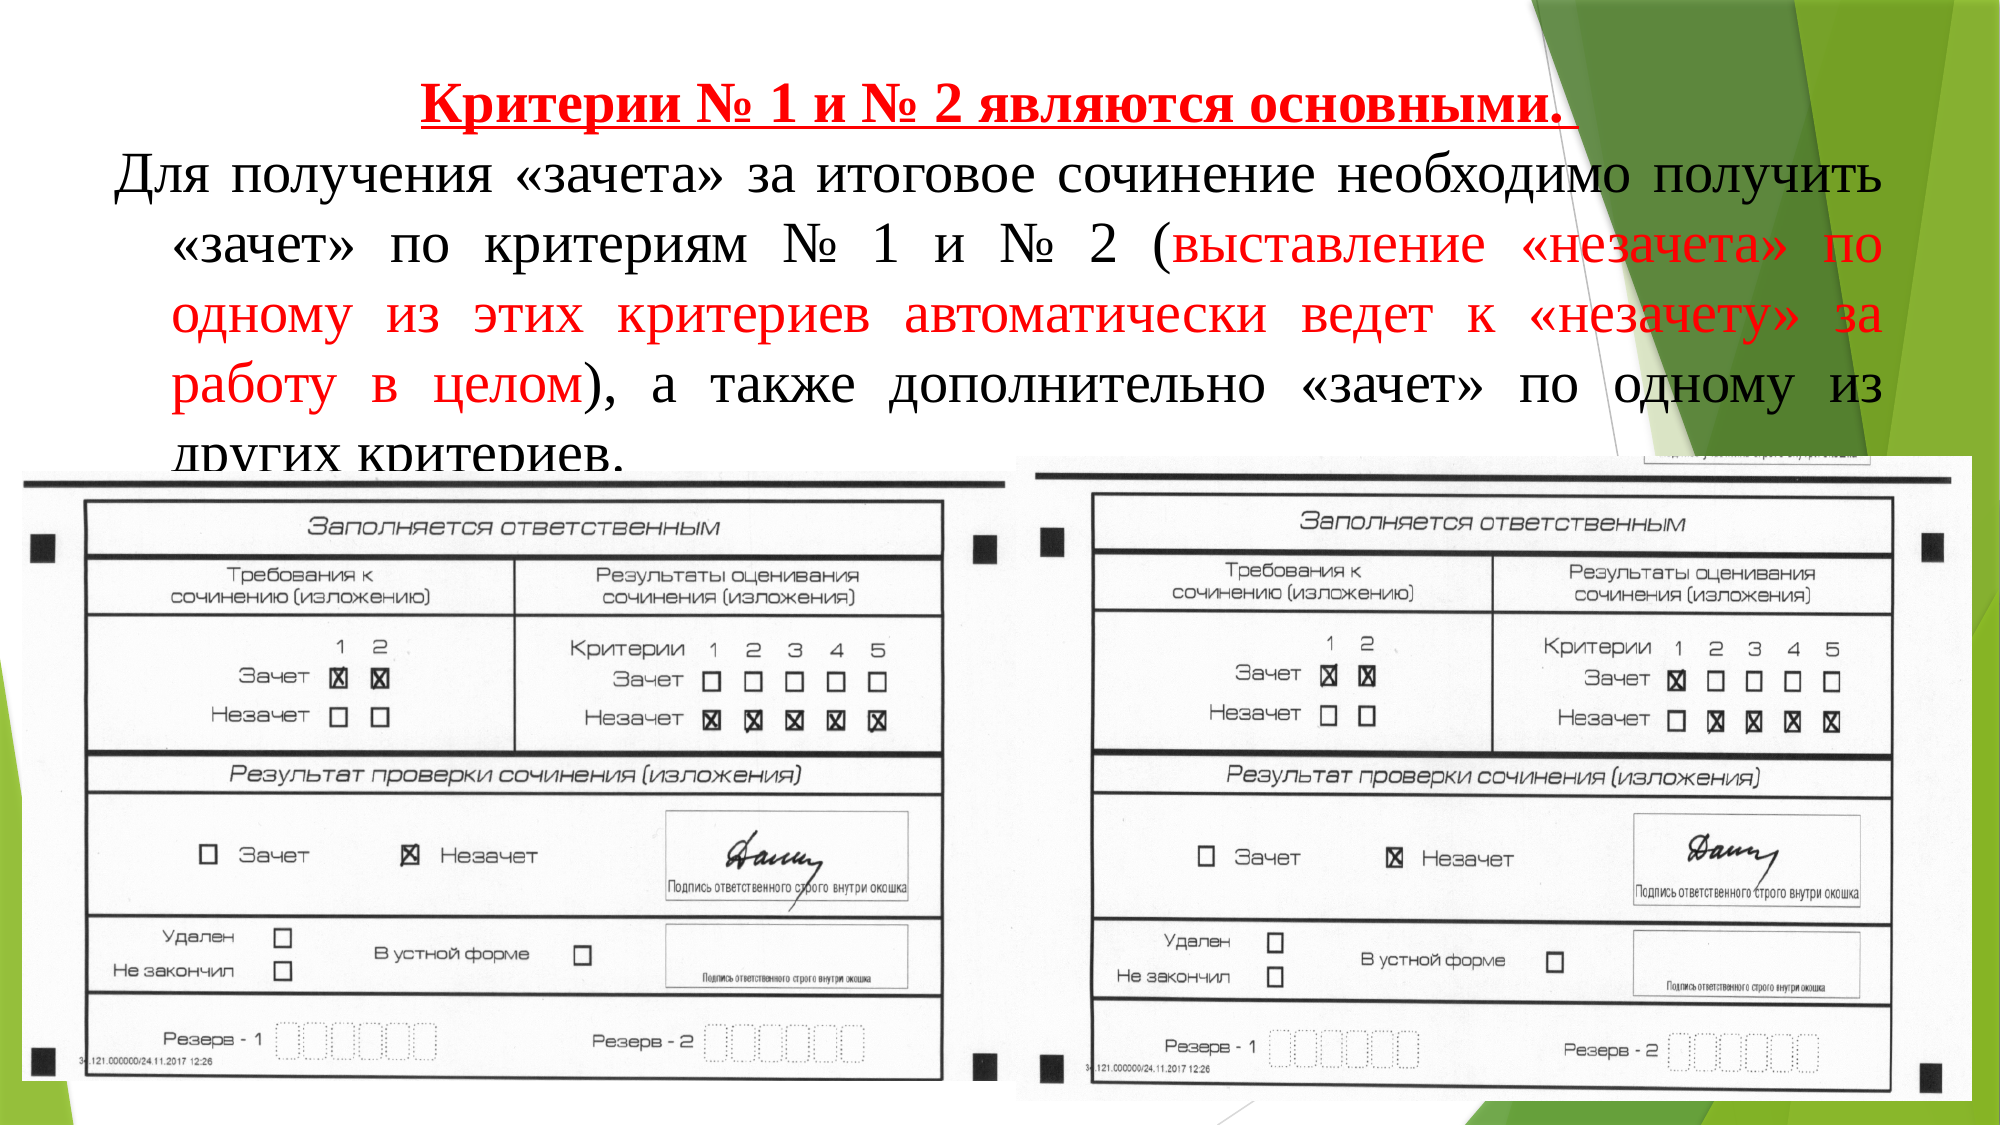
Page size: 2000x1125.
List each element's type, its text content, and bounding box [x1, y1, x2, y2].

list Критерии № 1 и № 2 являются основными. Для получения «зачета» за итоговое сочинение необходимо получить «зачет» по критериям № 1 и № 2 (выставление «незачета» по одному из этих критериев автоматически ведет к «незачету» за работу в целом), а также дополнительно «зачет» по одному из других критериев. [99, 57, 1900, 469]
picture [22, 455, 1972, 1102]
